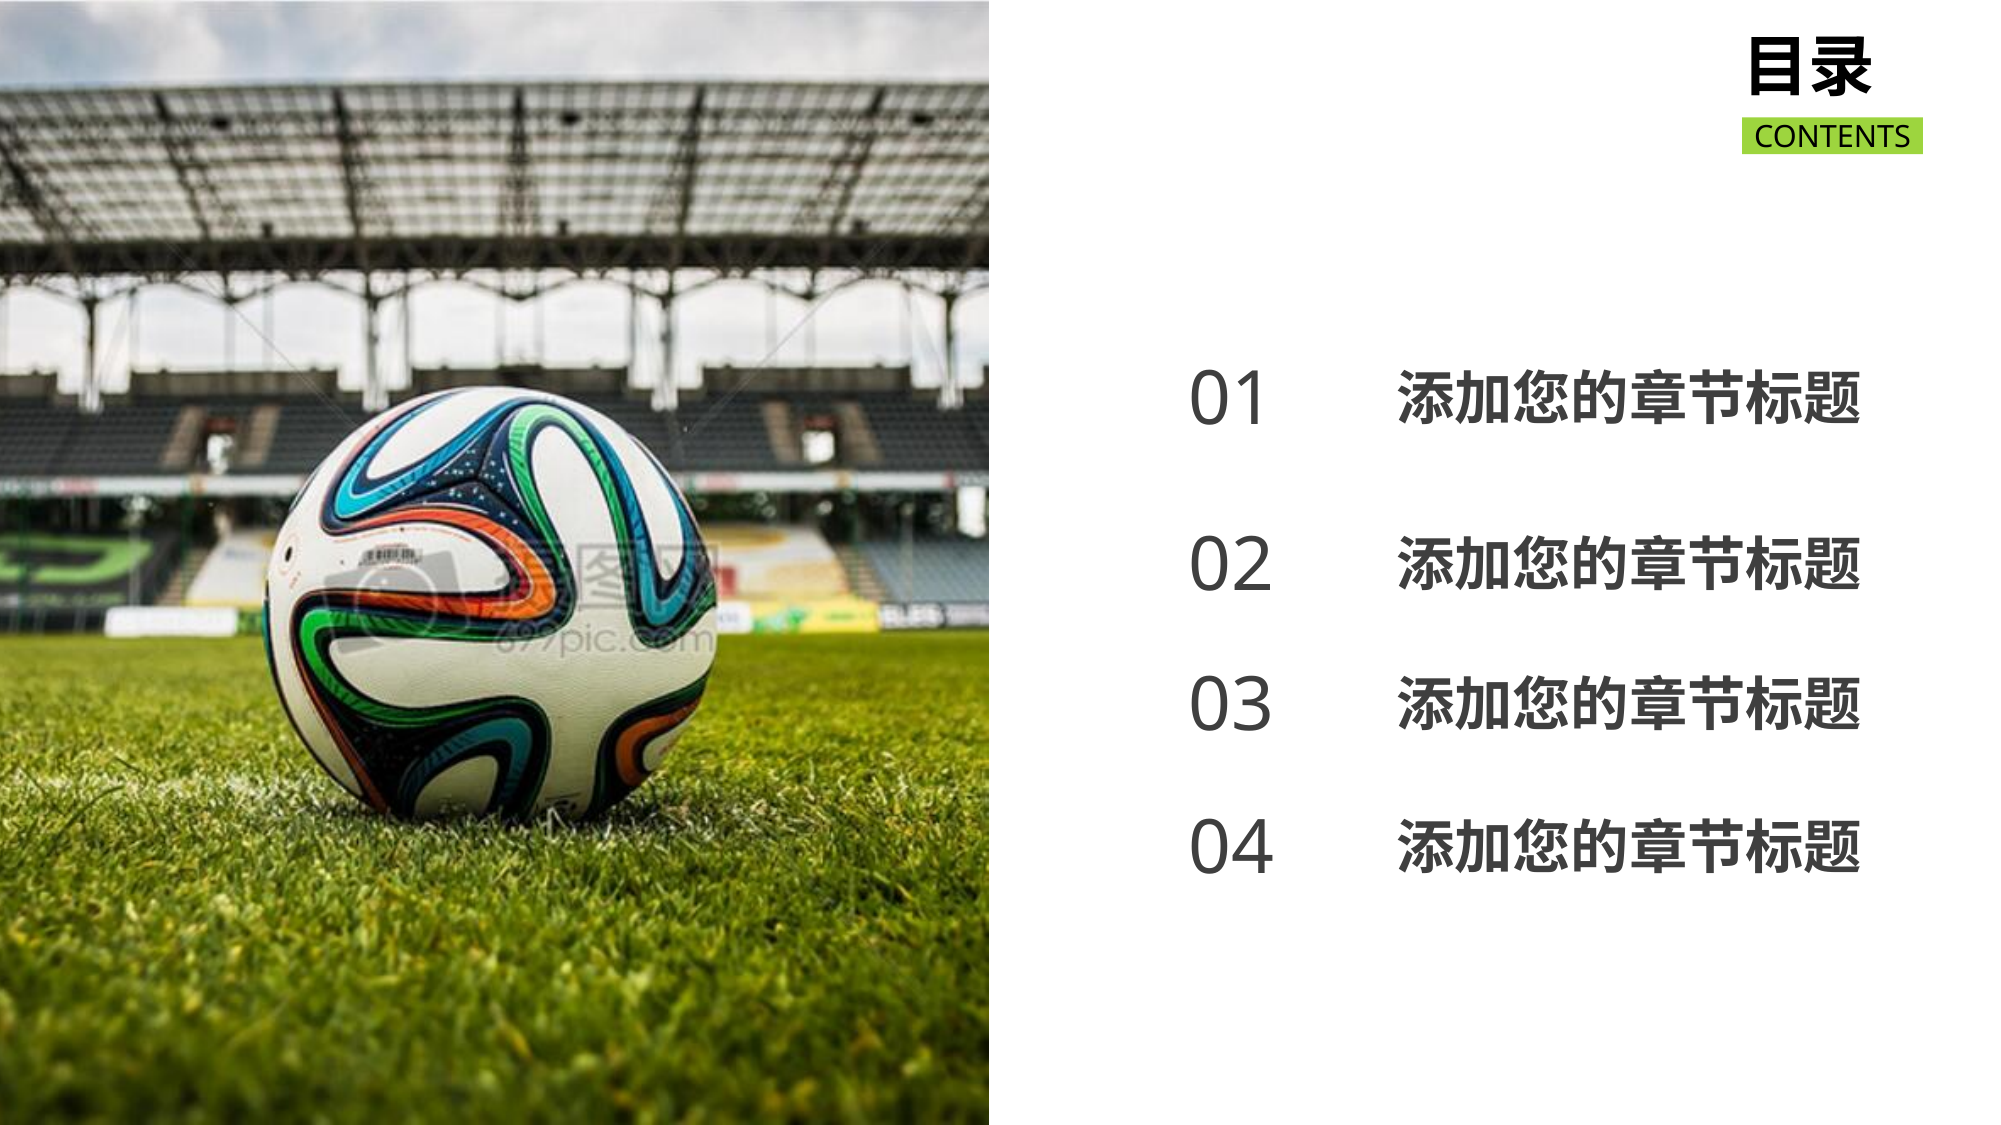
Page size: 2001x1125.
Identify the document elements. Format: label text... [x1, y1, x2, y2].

text_box 添加您的章节标题 [1400, 659, 1923, 745]
picture [0, 0, 989, 1125]
text_box 02 [1064, 508, 1400, 614]
text_box 目录 [1742, 16, 1923, 112]
text_box CONTENTS [1742, 117, 1923, 155]
text_box 04 [1064, 791, 1400, 897]
text_box 03 [1064, 647, 1400, 753]
text_box 添加您的章节标题 [1400, 353, 1923, 439]
text_box 添加您的章节标题 [1400, 802, 1923, 888]
text_box 01 [1064, 342, 1400, 448]
text_box 添加您的章节标题 [1400, 519, 1923, 605]
